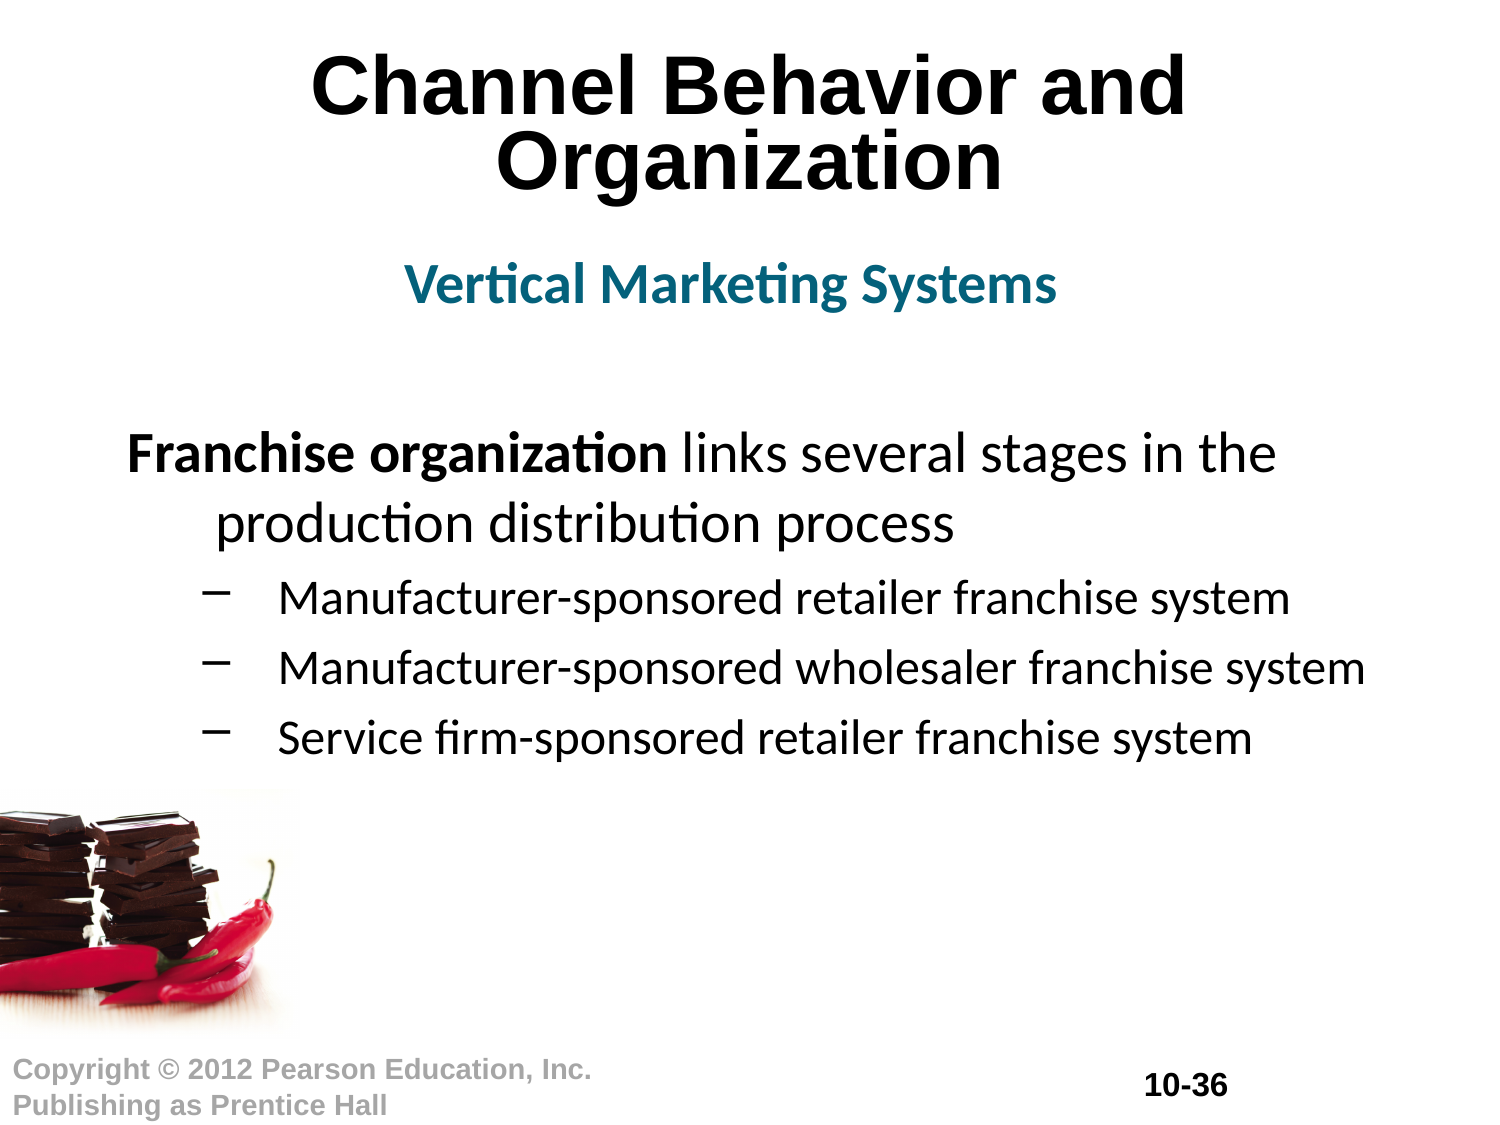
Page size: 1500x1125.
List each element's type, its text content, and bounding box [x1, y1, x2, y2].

picture [0, 789, 300, 1039]
title Channel Behavior and Organization [112, 37, 1388, 226]
list Franchise organization links several stages in the production distribution process Manufacturer-sponsored retailer franchise system Manufacturer-sponsored wholesaler franchise system Service firm-sponsored retailer franchise system [112, 324, 1388, 1001]
list Vertical Marketing Systems [149, 237, 1326, 301]
